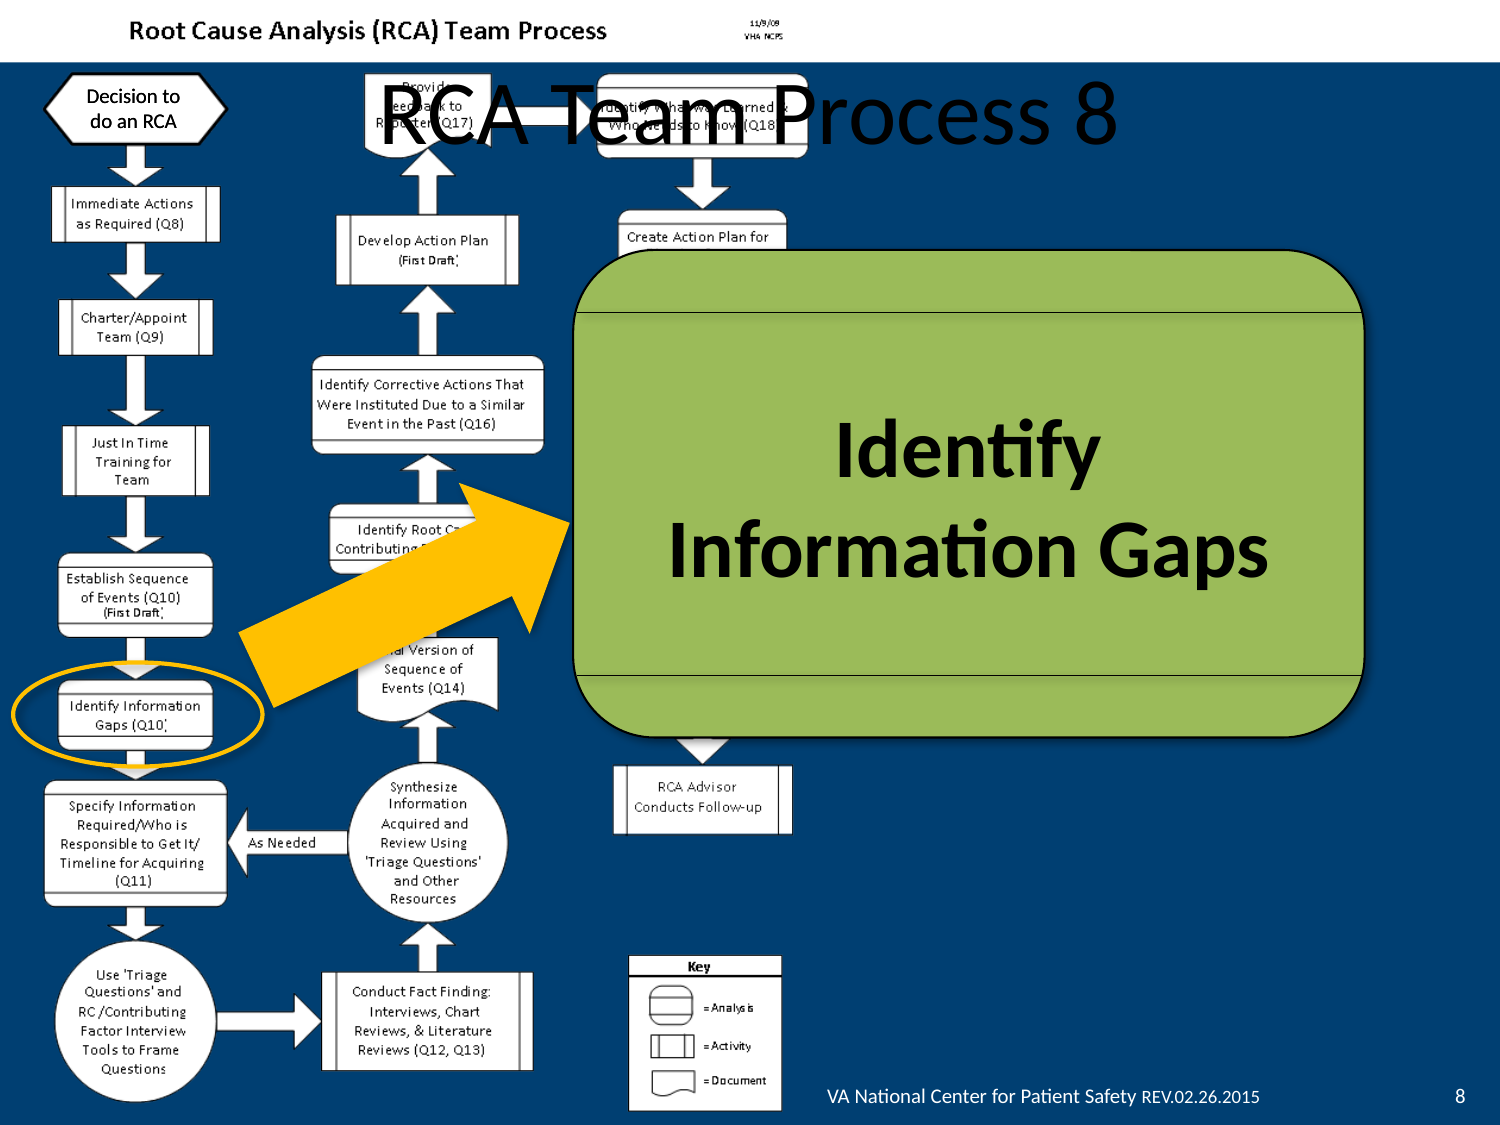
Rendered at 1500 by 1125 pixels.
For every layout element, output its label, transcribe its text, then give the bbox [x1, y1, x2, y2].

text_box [572, 249, 1365, 738]
picture [39, 0, 816, 1125]
title RCA Team Process 8 [75, 45, 1425, 233]
text_box [11, 660, 265, 769]
text_box [236, 480, 567, 710]
text_box Decision to do an RCA [64, 75, 75, 140]
